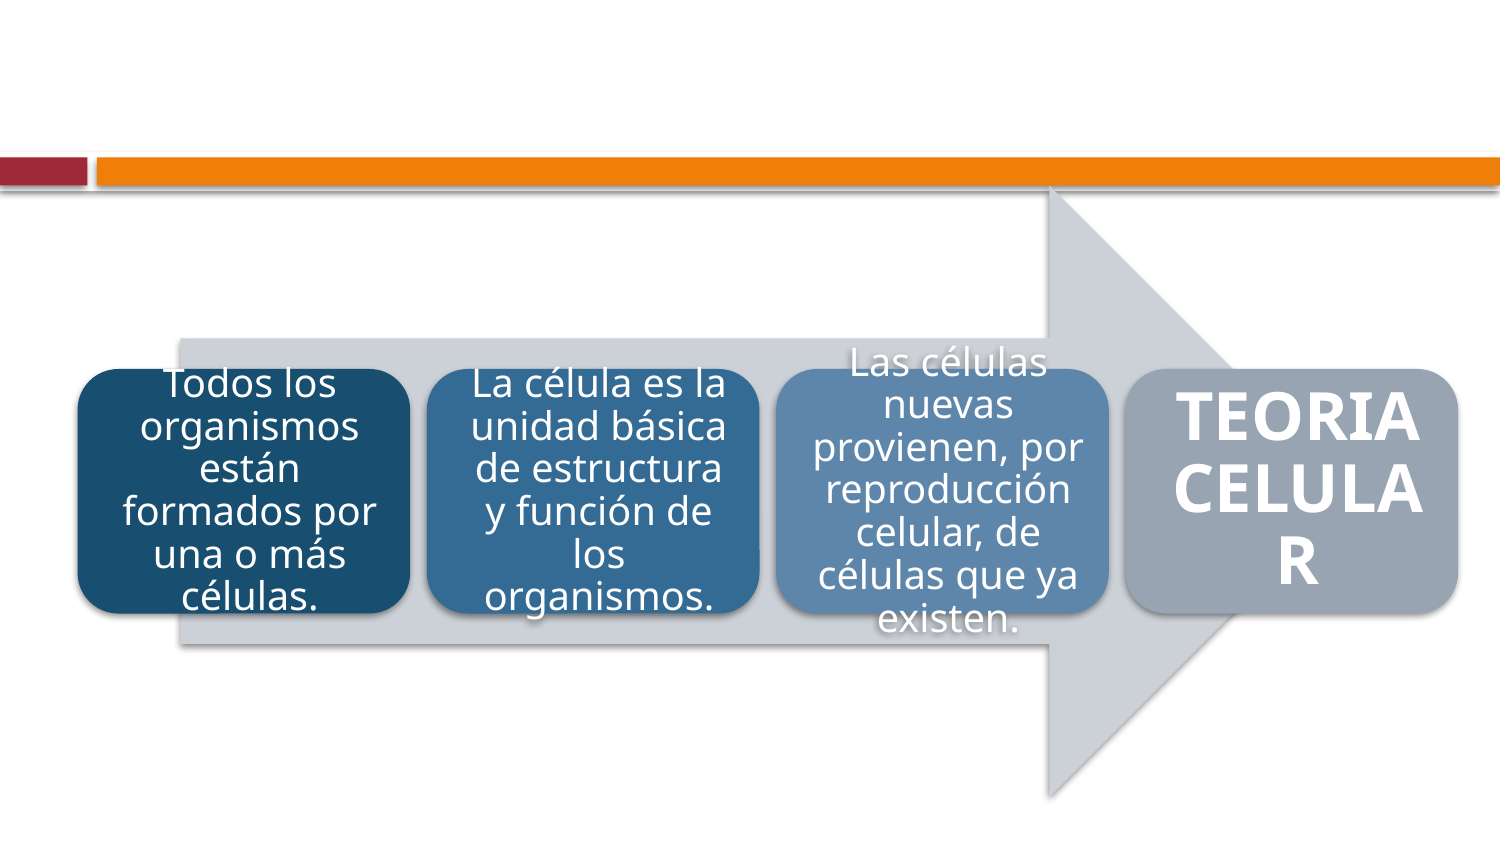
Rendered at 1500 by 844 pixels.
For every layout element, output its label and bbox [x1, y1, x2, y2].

text_box [76, 185, 1460, 798]
